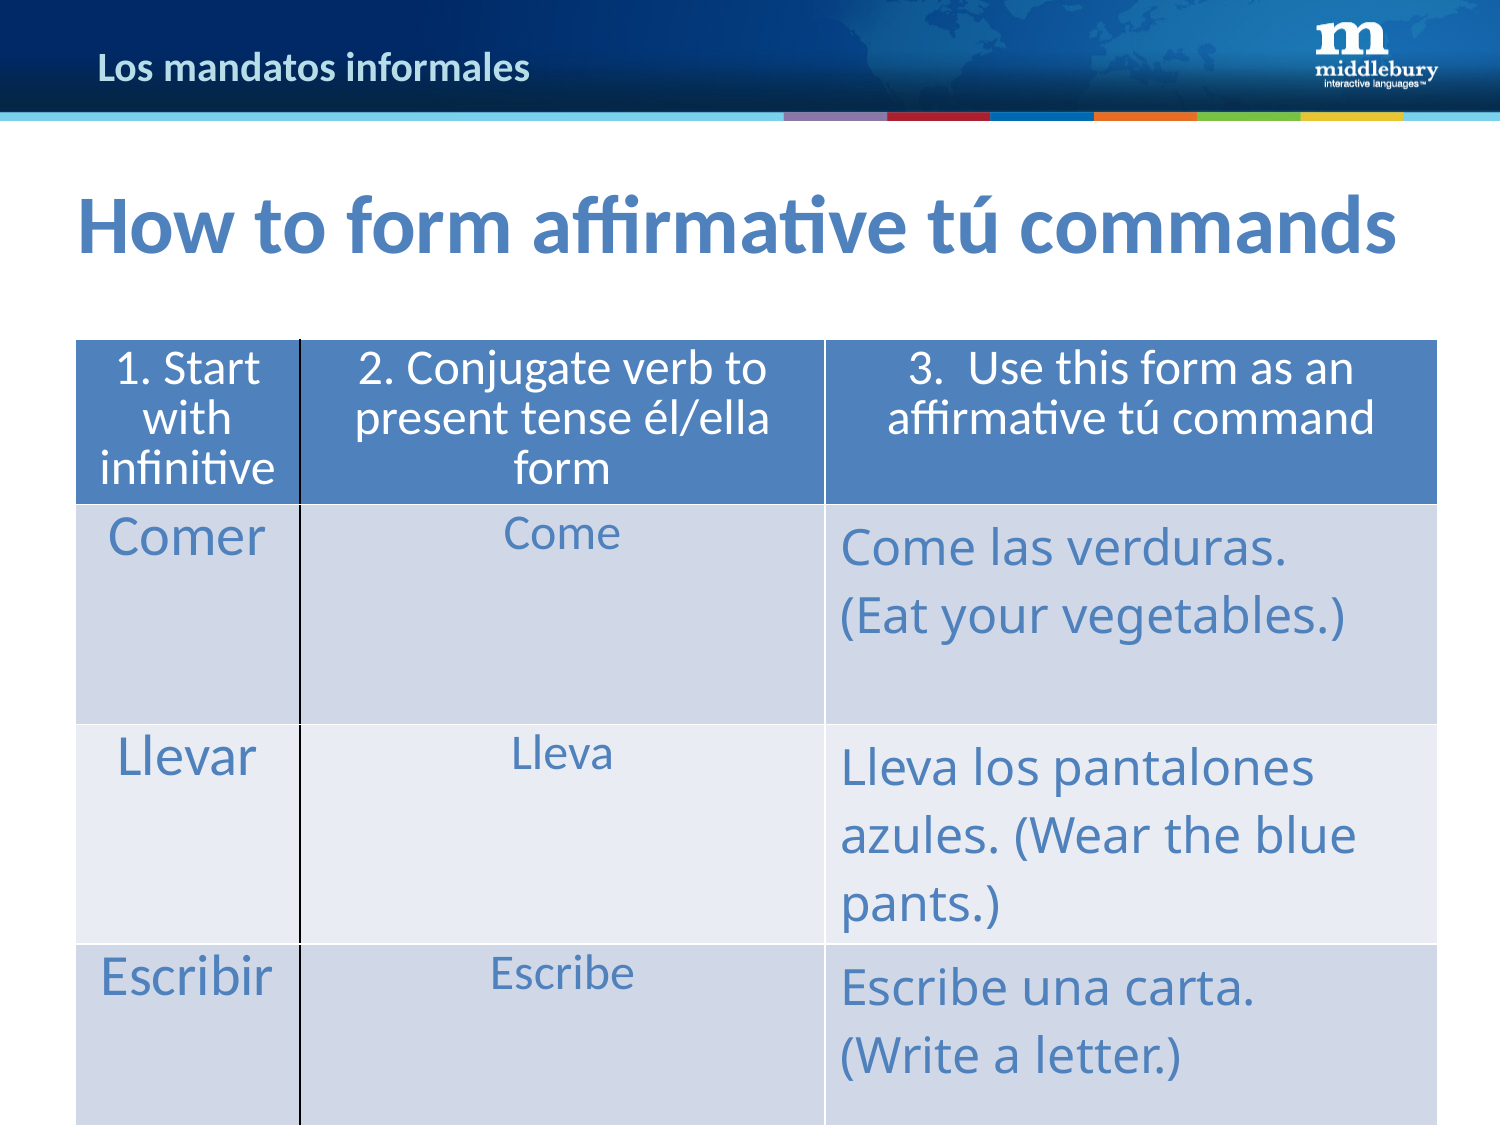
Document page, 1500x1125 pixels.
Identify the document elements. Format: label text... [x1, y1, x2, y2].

table_cell Comer [76, 505, 299, 724]
table_header 2. Conjugate verb to present tense él/ella form [301, 340, 824, 504]
table_cell Lleva los pantalones azules. (Wear the blue pants.) [826, 725, 1437, 943]
text_box How to form affirmative tú commands [62, 162, 1425, 278]
table_header 1. Start with infinitive [76, 340, 299, 504]
table_cell Come las verduras. (Eat your vegetables.) [826, 505, 1437, 724]
table_header 3. Use this form as an affirmative tú command [826, 340, 1437, 504]
picture [0, 0, 1500, 121]
table_cell Escribe una carta. (Write a letter.) [826, 945, 1437, 1125]
table_cell Come [301, 505, 824, 724]
title Los mandatos informales [82, 24, 1245, 105]
table_cell Escribir [76, 945, 299, 1125]
table_cell Llevar [76, 725, 299, 943]
table_cell Lleva [301, 725, 824, 943]
table_cell Escribe [301, 945, 824, 1125]
